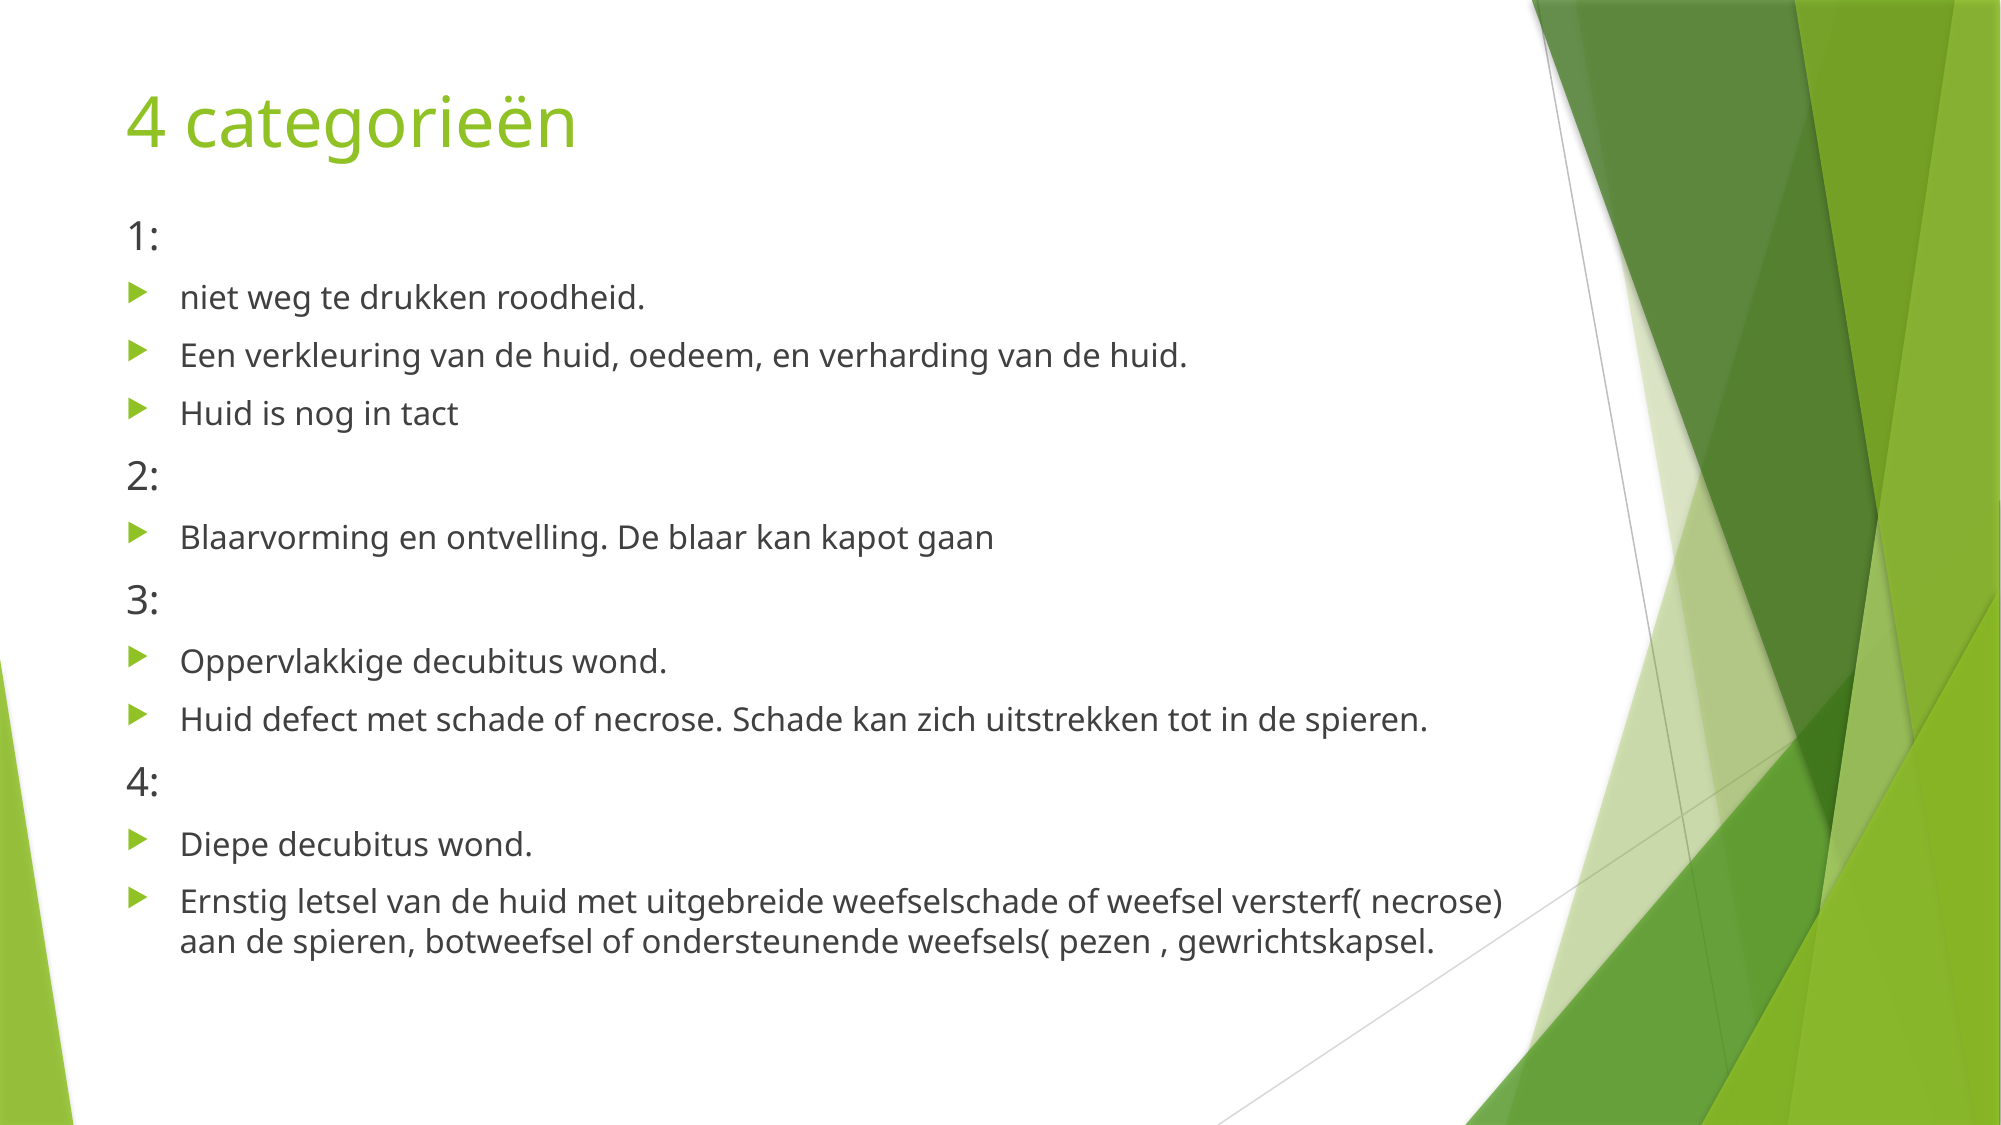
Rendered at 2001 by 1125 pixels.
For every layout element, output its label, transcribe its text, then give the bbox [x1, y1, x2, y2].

title 4 categorieën [111, 69, 1522, 169]
list 1: niet weg te drukken roodheid. Een verkleuring van de huid, oedeem, en verharding van de huid. Huid is nog in tact 2: Blaarvorming en ontvelling. De blaar kan kapot gaan 3: Oppervlakkige decubitus wond. Huid defect met schade of necrose. Schade kan zich uitstrekken tot in de spieren. 4: Diepe decubitus wond. Ernstig letsel van de huid met uitgebreide weefselschade of weefsel versterf( necrose) aan de spieren, botweefsel of ondersteunende weefsels( pezen , gewrichtskapsel. [111, 202, 1522, 992]
